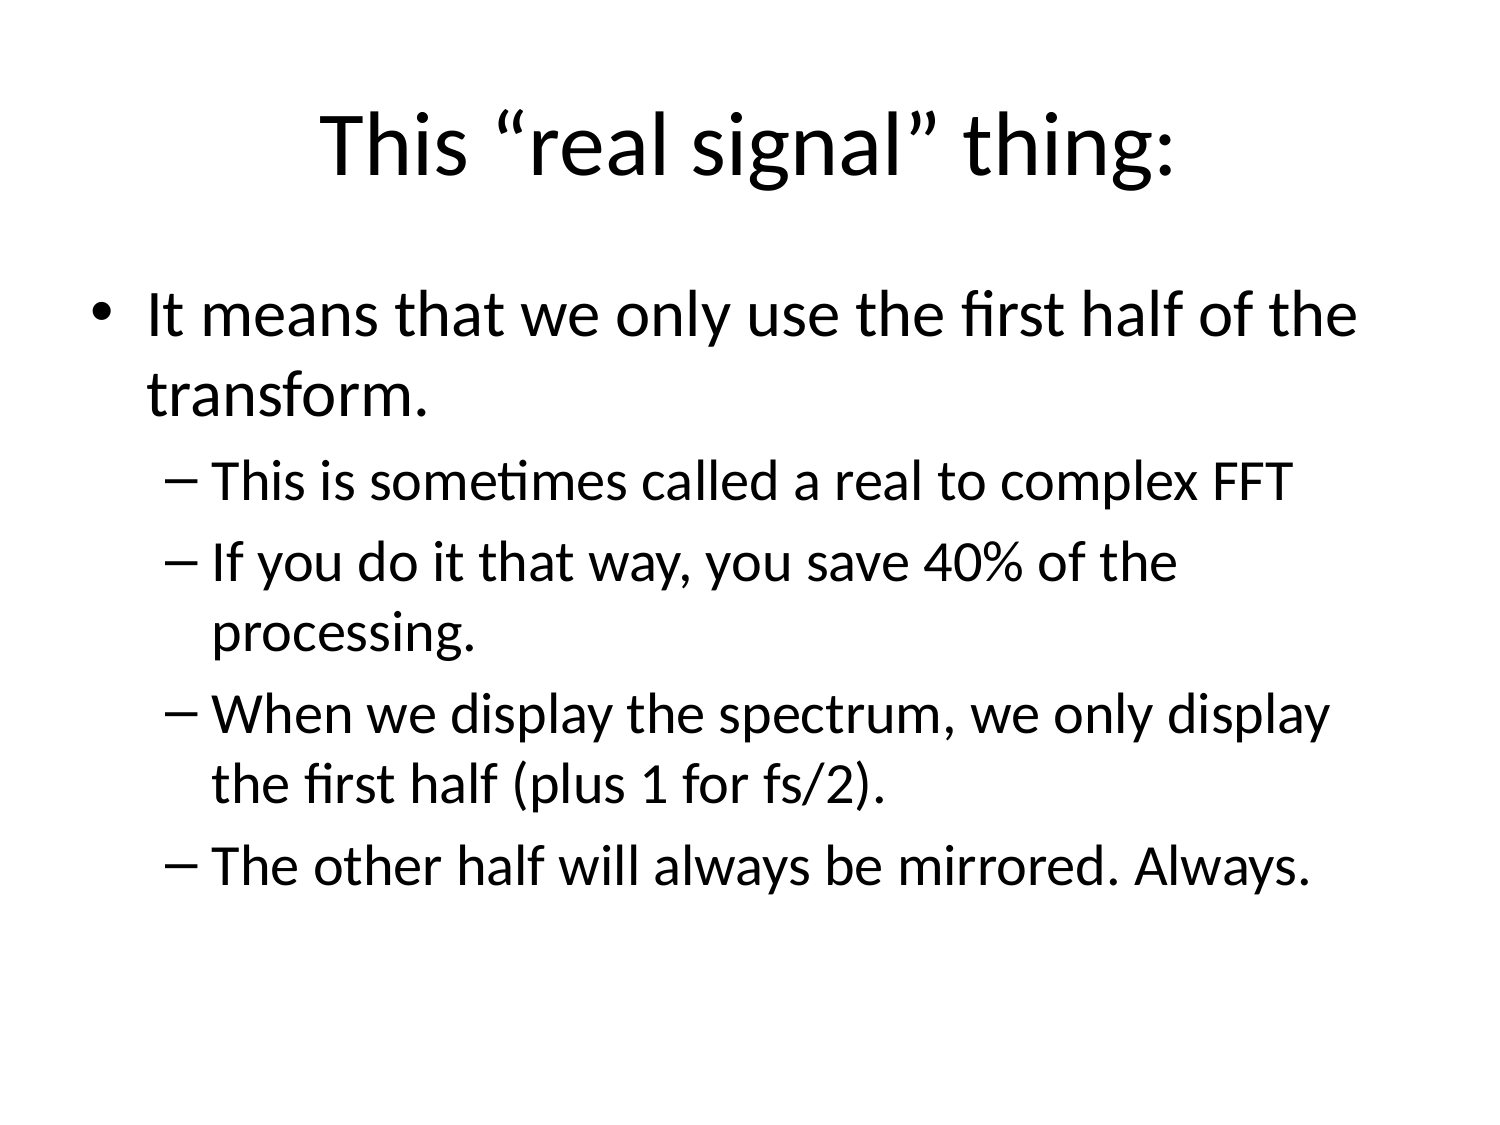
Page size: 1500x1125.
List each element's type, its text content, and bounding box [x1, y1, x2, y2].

list It means that we only use the first half of the transform. This is sometimes called a real to complex FFT If you do it that way, you save 40% of the processing. When we display the spectrum, we only display the first half (plus 1 for fs/2). The other half will always be mirrored. Always. [75, 262, 1425, 1005]
title This “real signal” thing: [75, 45, 1425, 233]
